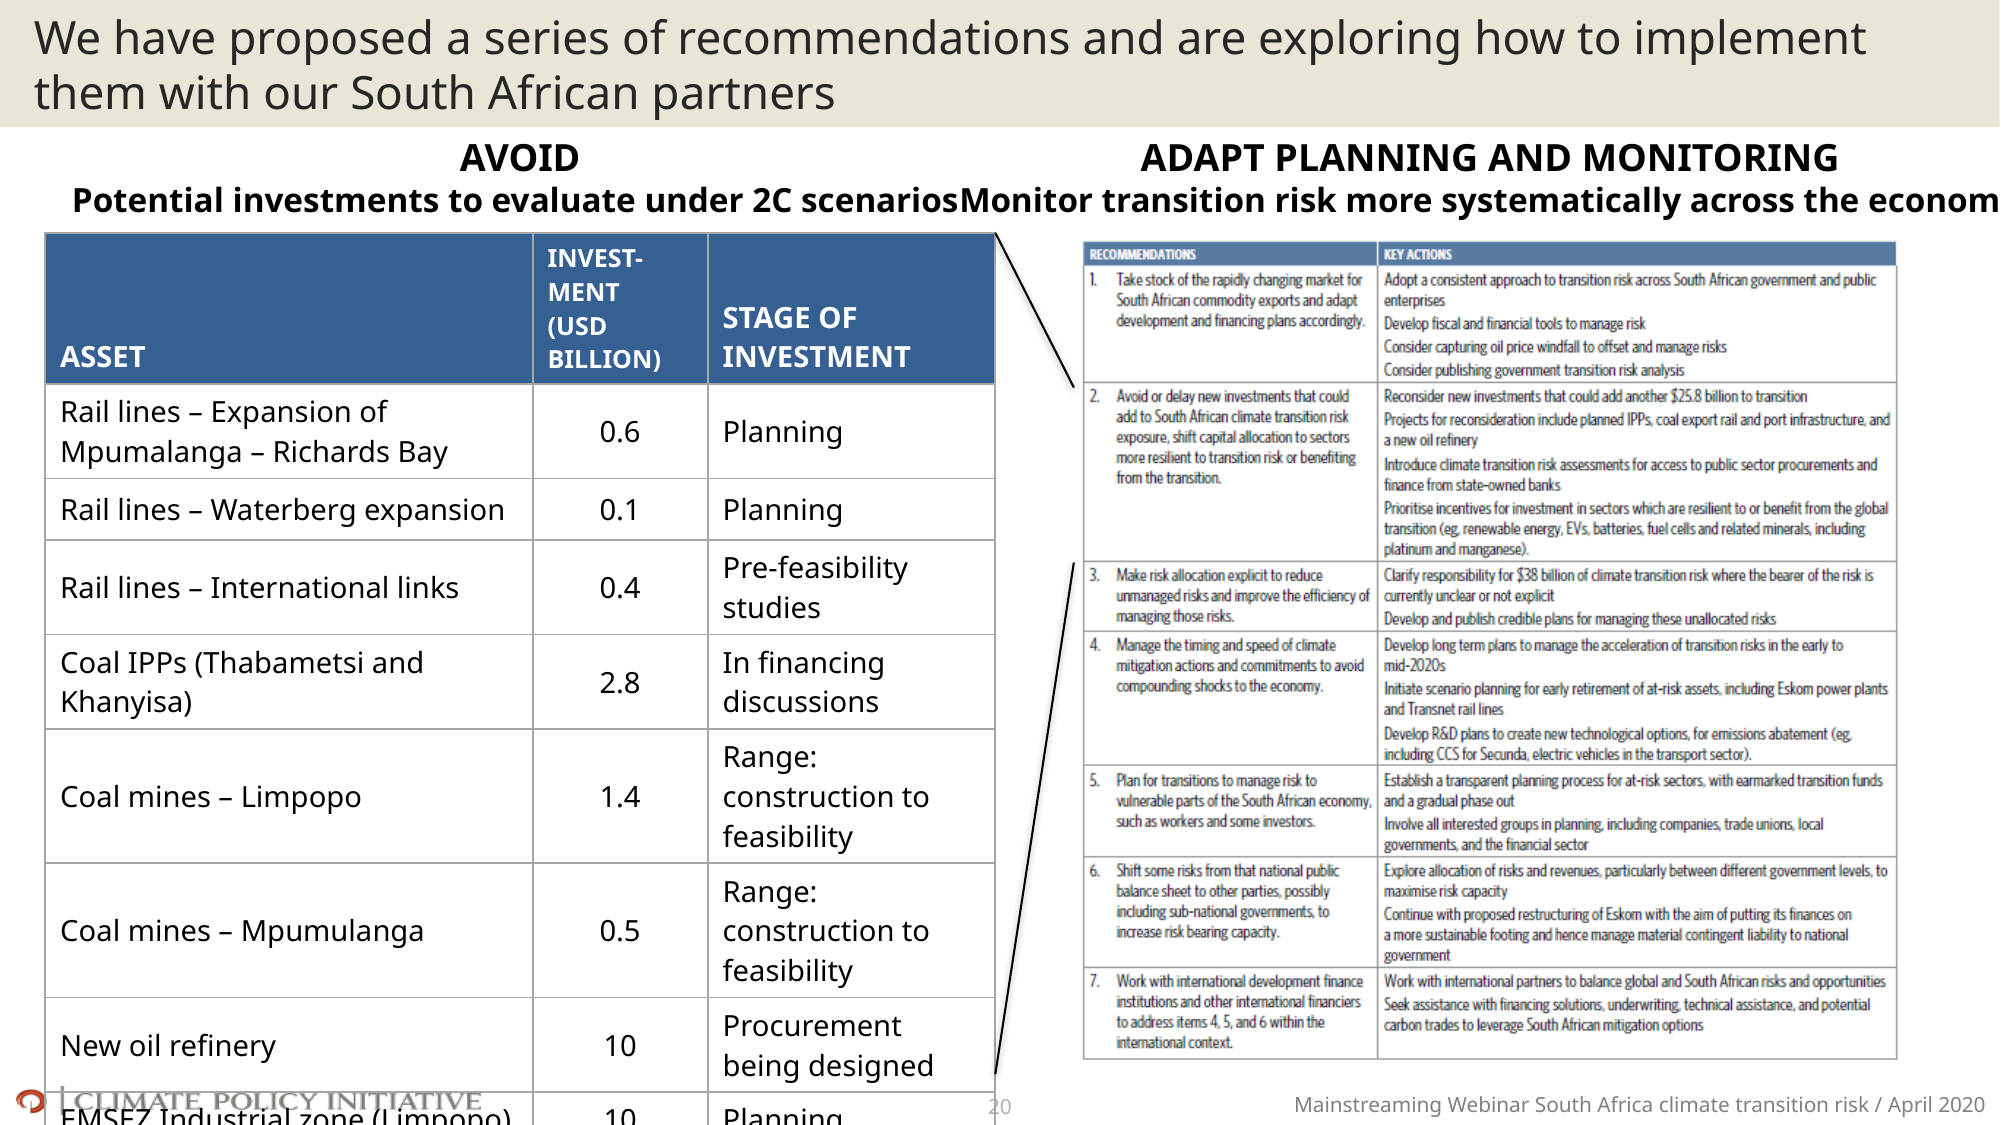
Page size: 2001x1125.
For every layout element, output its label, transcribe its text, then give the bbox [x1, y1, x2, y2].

table_cell 10 [534, 1093, 707, 1125]
table_cell 0.6 [534, 385, 707, 478]
table_cell Pre-feasibility studies [709, 541, 994, 634]
picture [16, 1086, 44, 1115]
table_cell Planning [709, 1093, 994, 1125]
table_cell 0.5 [534, 864, 707, 997]
table_cell Coal mines – Limpopo [46, 730, 532, 862]
table_header STAGE OF INVESTMENT [709, 234, 990, 383]
table_cell Rail lines – International links [46, 541, 532, 634]
table_cell Range: construction to feasibility [709, 864, 989, 997]
table_cell 10 [534, 998, 707, 1091]
picture [1073, 232, 1904, 1075]
table_cell EMSEZ Industrial zone (Limpopo) [46, 1093, 532, 1125]
table_cell Procurement being designed [709, 998, 994, 1091]
table_cell 0.4 [534, 541, 707, 634]
table_cell 0.1 [534, 479, 707, 539]
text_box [994, 562, 1075, 1075]
table_cell Coal mines – Mpumulanga [46, 864, 532, 997]
table_cell Range: construction to feasibility [709, 730, 989, 862]
table_cell 1.4 [534, 730, 707, 862]
text_box ADAPT PLANNING AND MONITORING Monitor transition risk more systematically across the economy [944, 126, 2000, 227]
table_cell Planning [709, 385, 994, 478]
table_header INVEST-MENT (USD BILLION) [534, 234, 707, 383]
table_header ASSET [46, 234, 532, 383]
table_cell In financing discussions [709, 635, 989, 728]
table_cell New oil refinery [46, 998, 532, 1091]
text_box AVOID Potential investments to evaluate under 2C scenarios [57, 126, 944, 227]
slide_number 20 [996, 1089, 1234, 1125]
table_cell Rail lines – Expansion of Mpumalanga – Richards Bay [46, 385, 532, 478]
table_cell Rail lines – Waterberg expansion [46, 479, 532, 539]
title We have proposed a series of recommendations and are exploring how to implement them with our South African partners [0, 0, 2000, 128]
table_cell 2.8 [534, 635, 707, 728]
table_cell Coal IPPs (Thabametsi and Khanyisa) [46, 635, 532, 728]
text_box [994, 232, 1075, 388]
table_cell Planning [709, 479, 994, 539]
